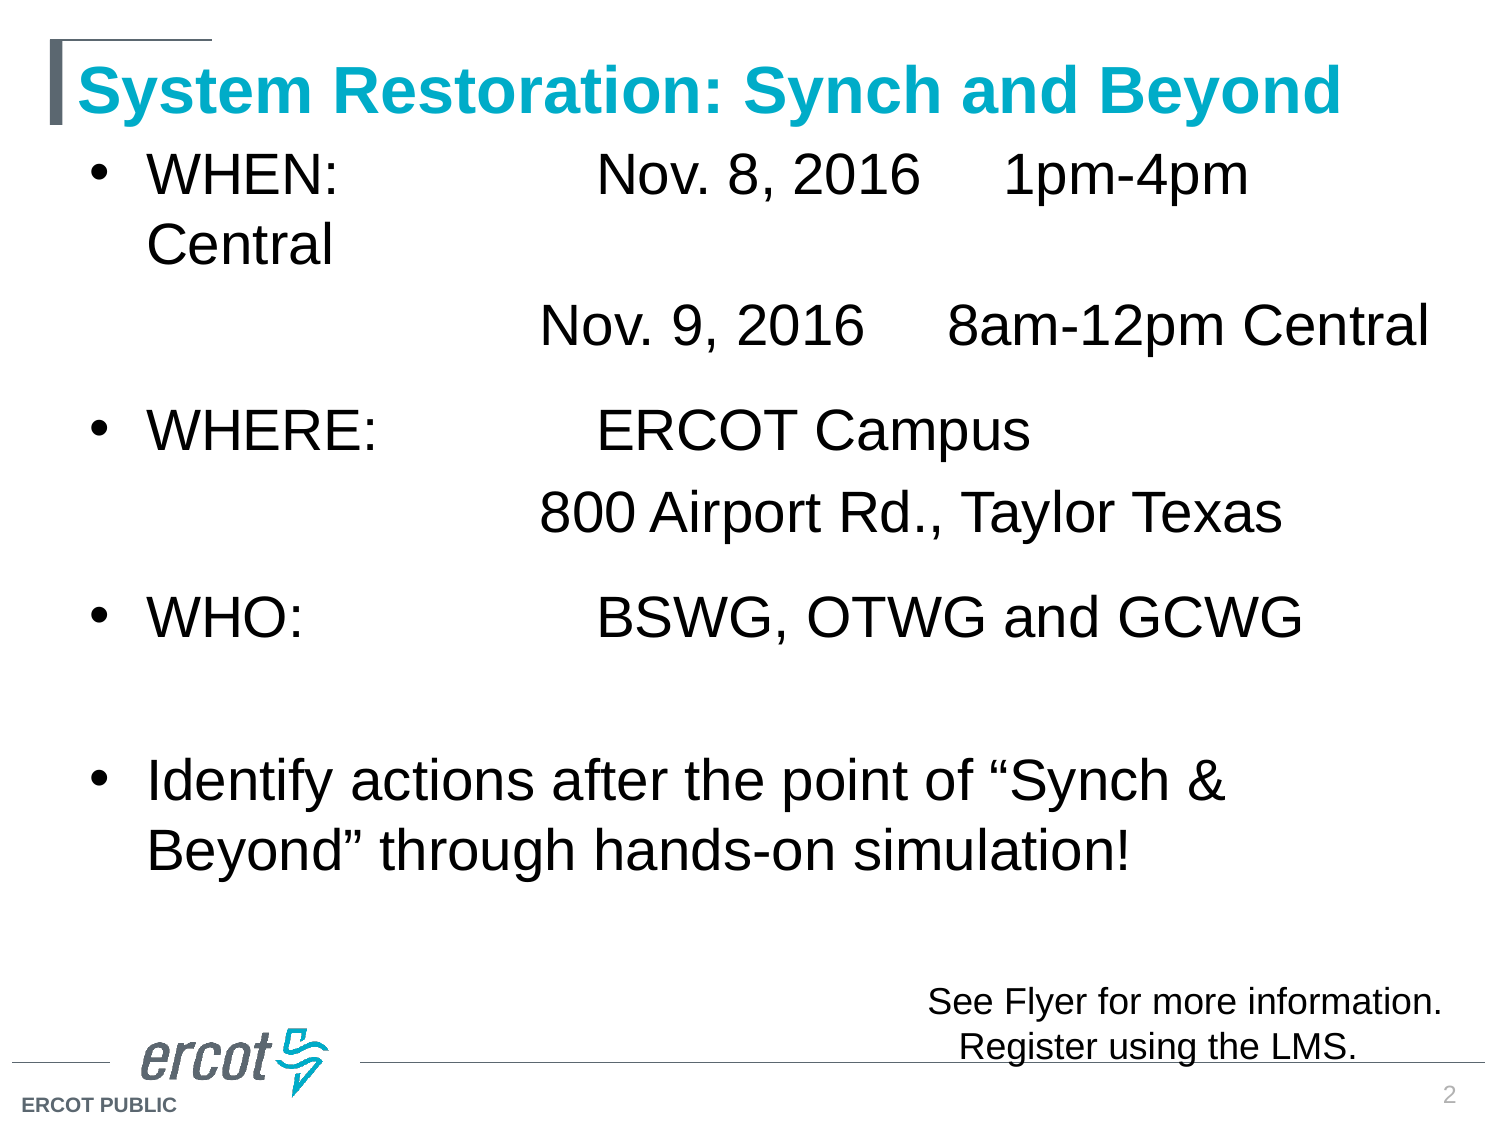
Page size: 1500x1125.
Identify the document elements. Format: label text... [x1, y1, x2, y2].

text_box When: Nov. 8, 2016 1pm-4pm Central Nov. 9, 2016 8am-12pm Central Where: ERCOT Campus 800 Airport Rd., Taylor Texas WHO: BSWG, OTWG and GCWG Identify actions after the point of “Synch & Beyond” through hands-on simulation! [75, 128, 1463, 1038]
slide_number 2 [1412, 1076, 1488, 1112]
title System Restoration: Synch and Beyond [62, 39, 1450, 125]
text_box See Flyer for more information. Register using the LMS. [912, 970, 1463, 1075]
picture [137, 1038, 332, 1100]
